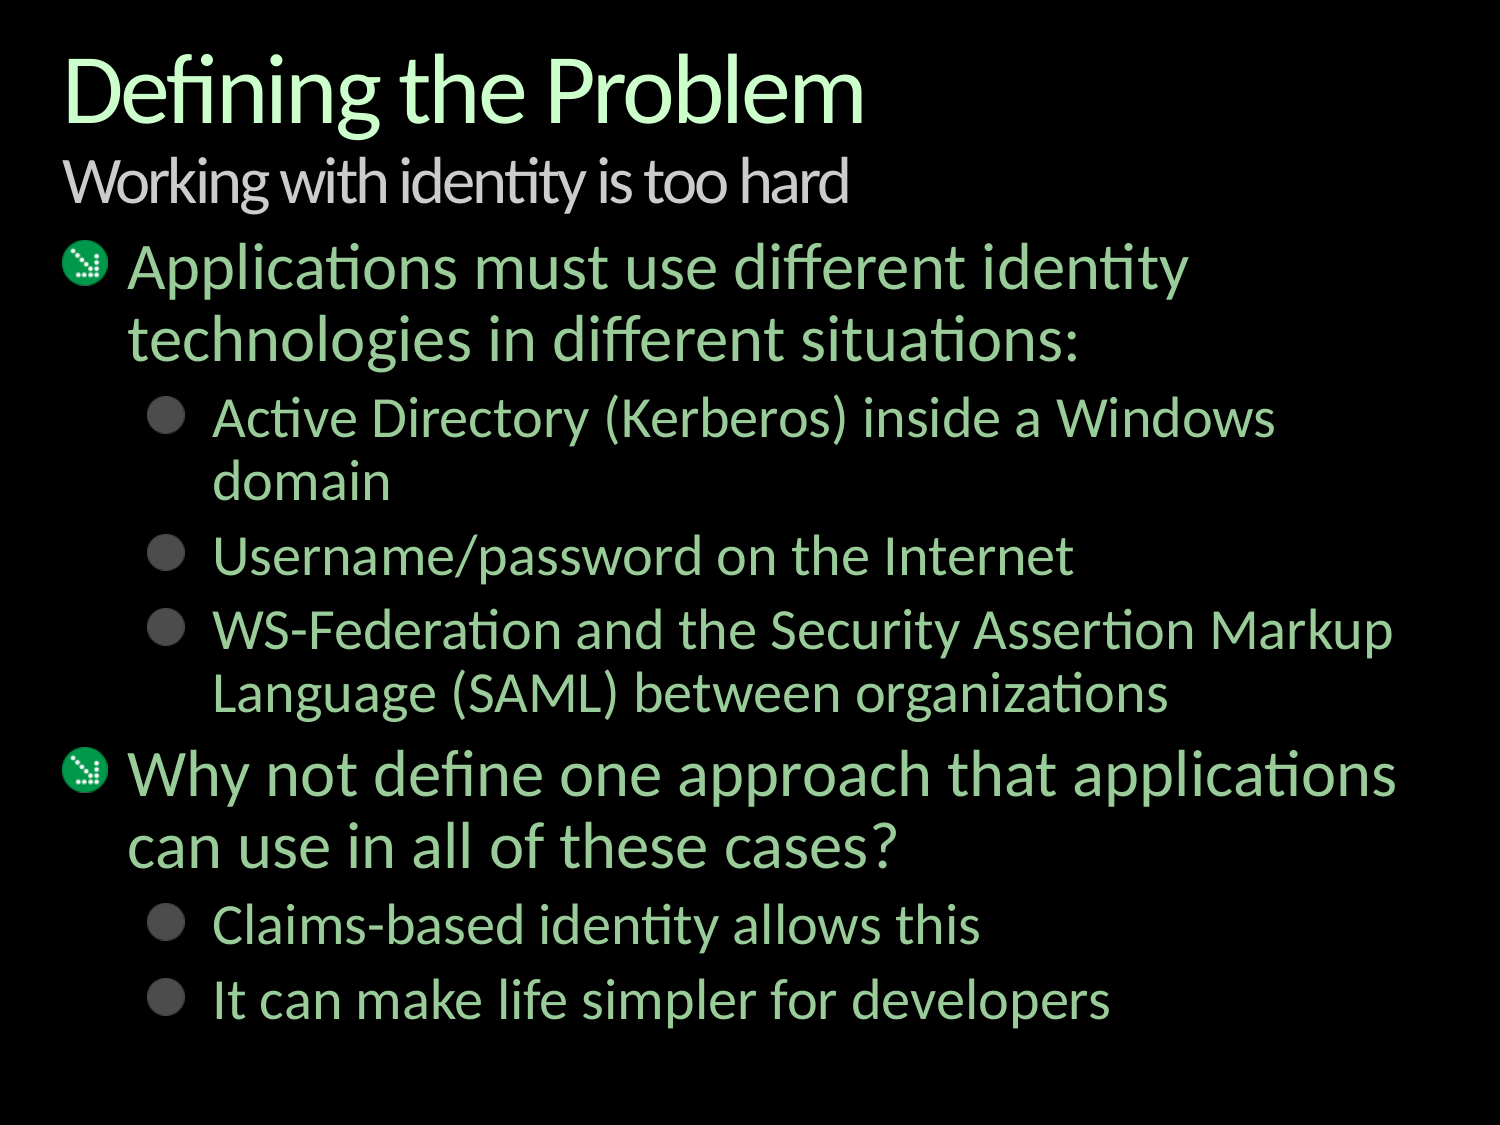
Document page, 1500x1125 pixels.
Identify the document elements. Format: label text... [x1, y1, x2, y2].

picture [147, 903, 185, 941]
picture [147, 608, 185, 646]
picture [62, 747, 108, 794]
picture [147, 396, 185, 434]
picture [147, 978, 185, 1016]
picture [147, 534, 185, 571]
list Applications must use different identity technologies in different situations: Active Directory (Kerberos) inside a Windows domain Username/password on the Internet WS-Federation and the Security Assertion Markup Language (SAML) between organizations Why not define one approach that applications can use in all of these cases? Claims-based identity allows this It can make life simpler for developers [62, 231, 1438, 593]
picture [62, 240, 108, 287]
title Defining the Problem Working with identity is too hard [62, 37, 1438, 147]
